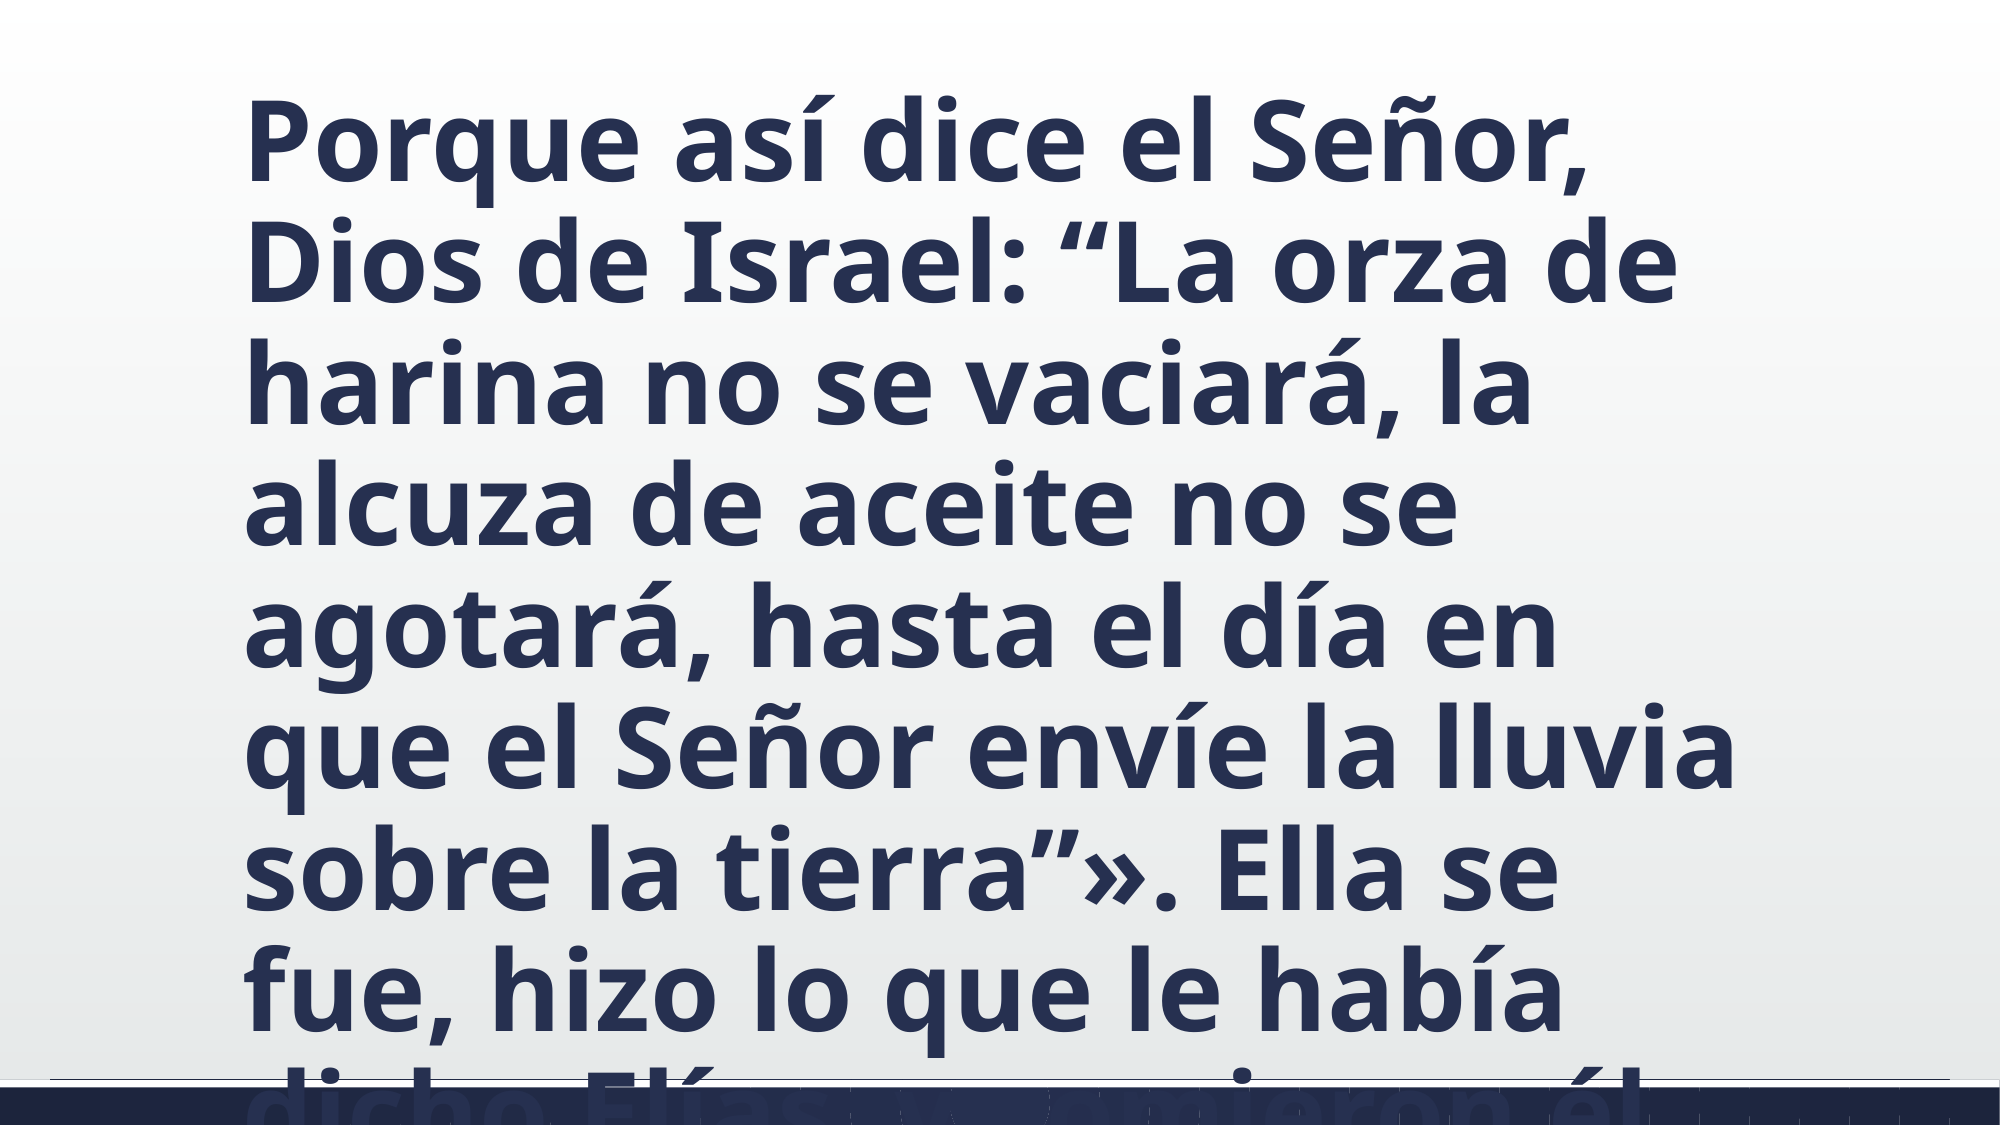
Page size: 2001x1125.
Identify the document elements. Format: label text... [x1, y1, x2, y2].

list Porque así dice el Señor, Dios de Israel: “La orza de harina no se vaciará, la alcuza de aceite no se agotará, hasta el día en que el Señor envíe la lluvia sobre la tierra”». Ella se fue, hizo lo que le había dicho Elías, y comieron él, ella y su hijo. [219, 76, 1816, 990]
